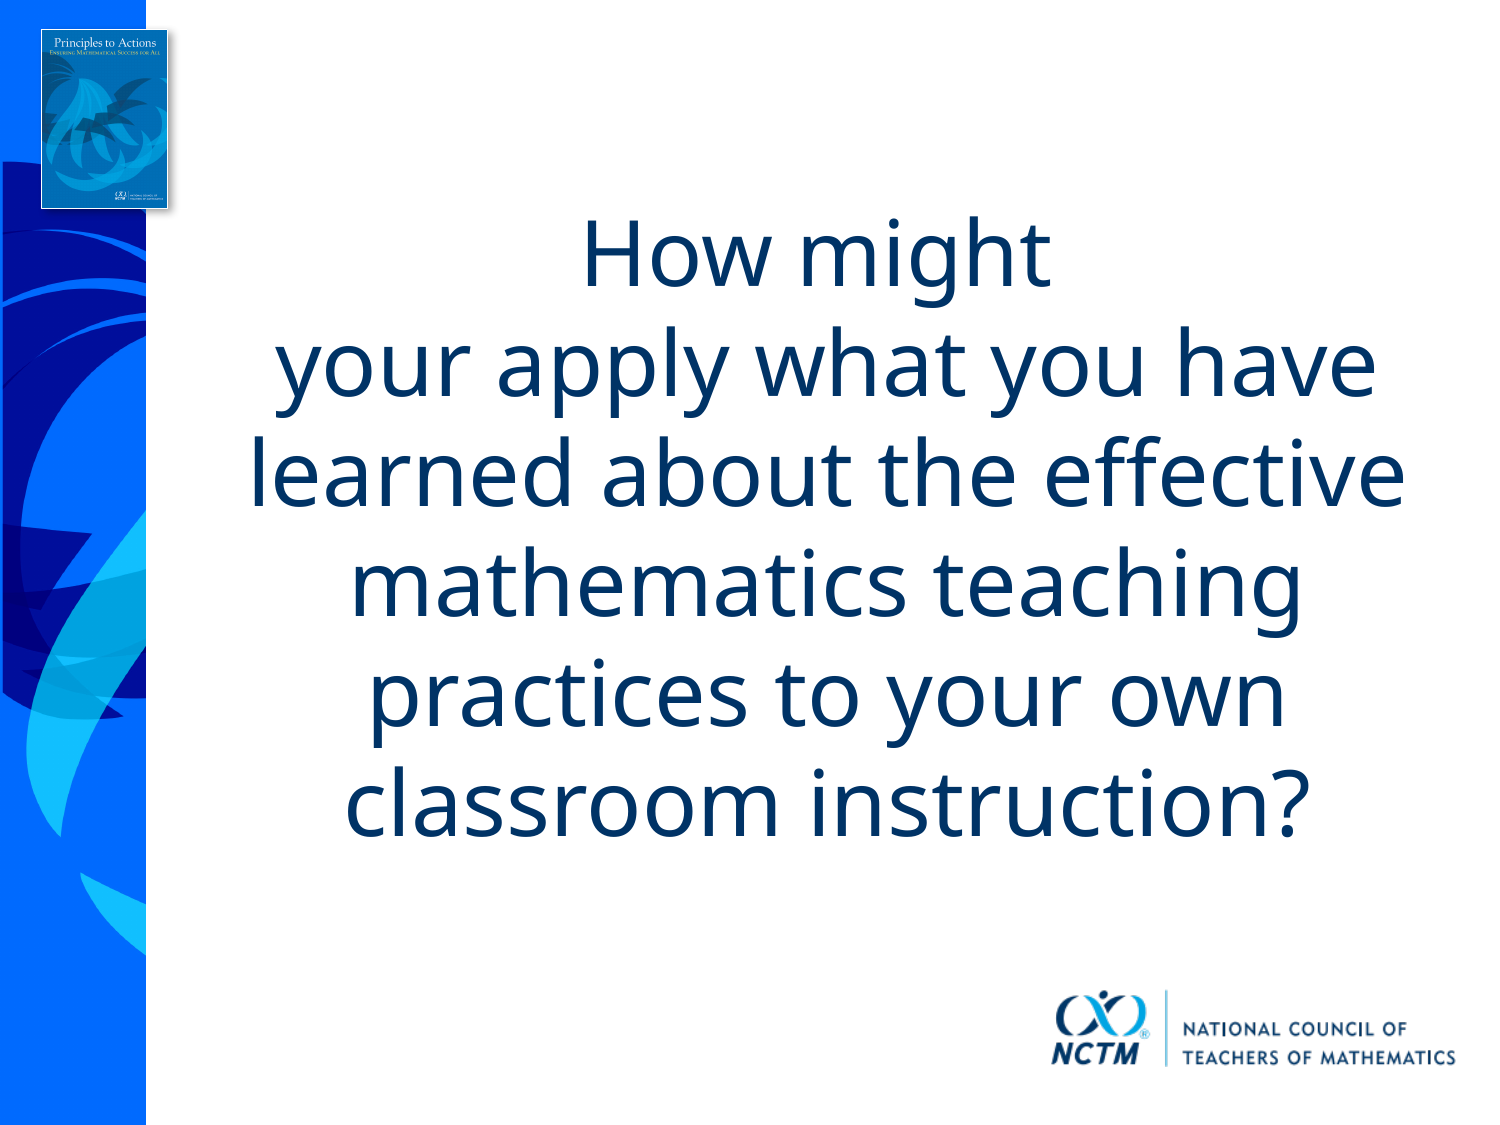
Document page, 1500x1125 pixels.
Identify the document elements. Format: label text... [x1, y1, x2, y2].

picture [1034, 969, 1474, 1085]
text_box [185, 246, 1477, 935]
text_box How might your apply what you have learned about the effective mathematics teaching practices to your own classroom instruction? [204, 207, 1452, 246]
picture [0, 0, 168, 1125]
